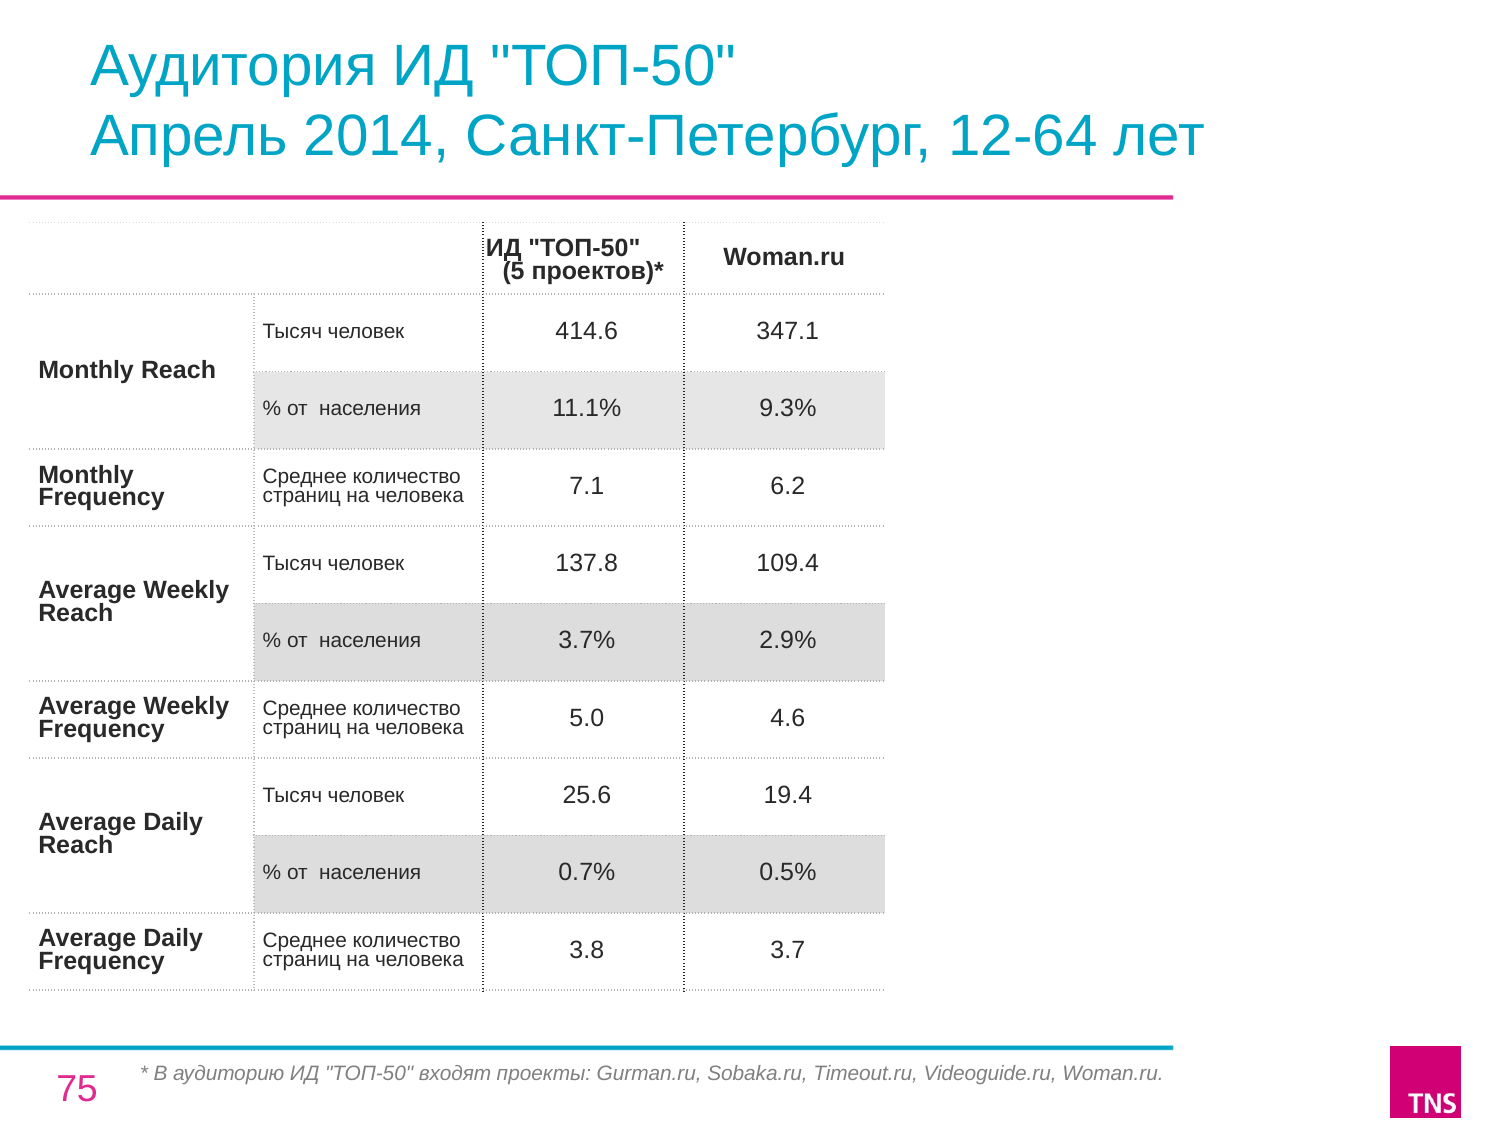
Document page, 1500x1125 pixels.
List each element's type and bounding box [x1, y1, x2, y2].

slide_number [40, 1055, 392, 1125]
picture [0, 0, 1500, 1125]
table_header [29, 223, 885, 294]
text_box [124, 1052, 1463, 1092]
title [74, 8, 1476, 187]
table_cell [29, 294, 885, 990]
